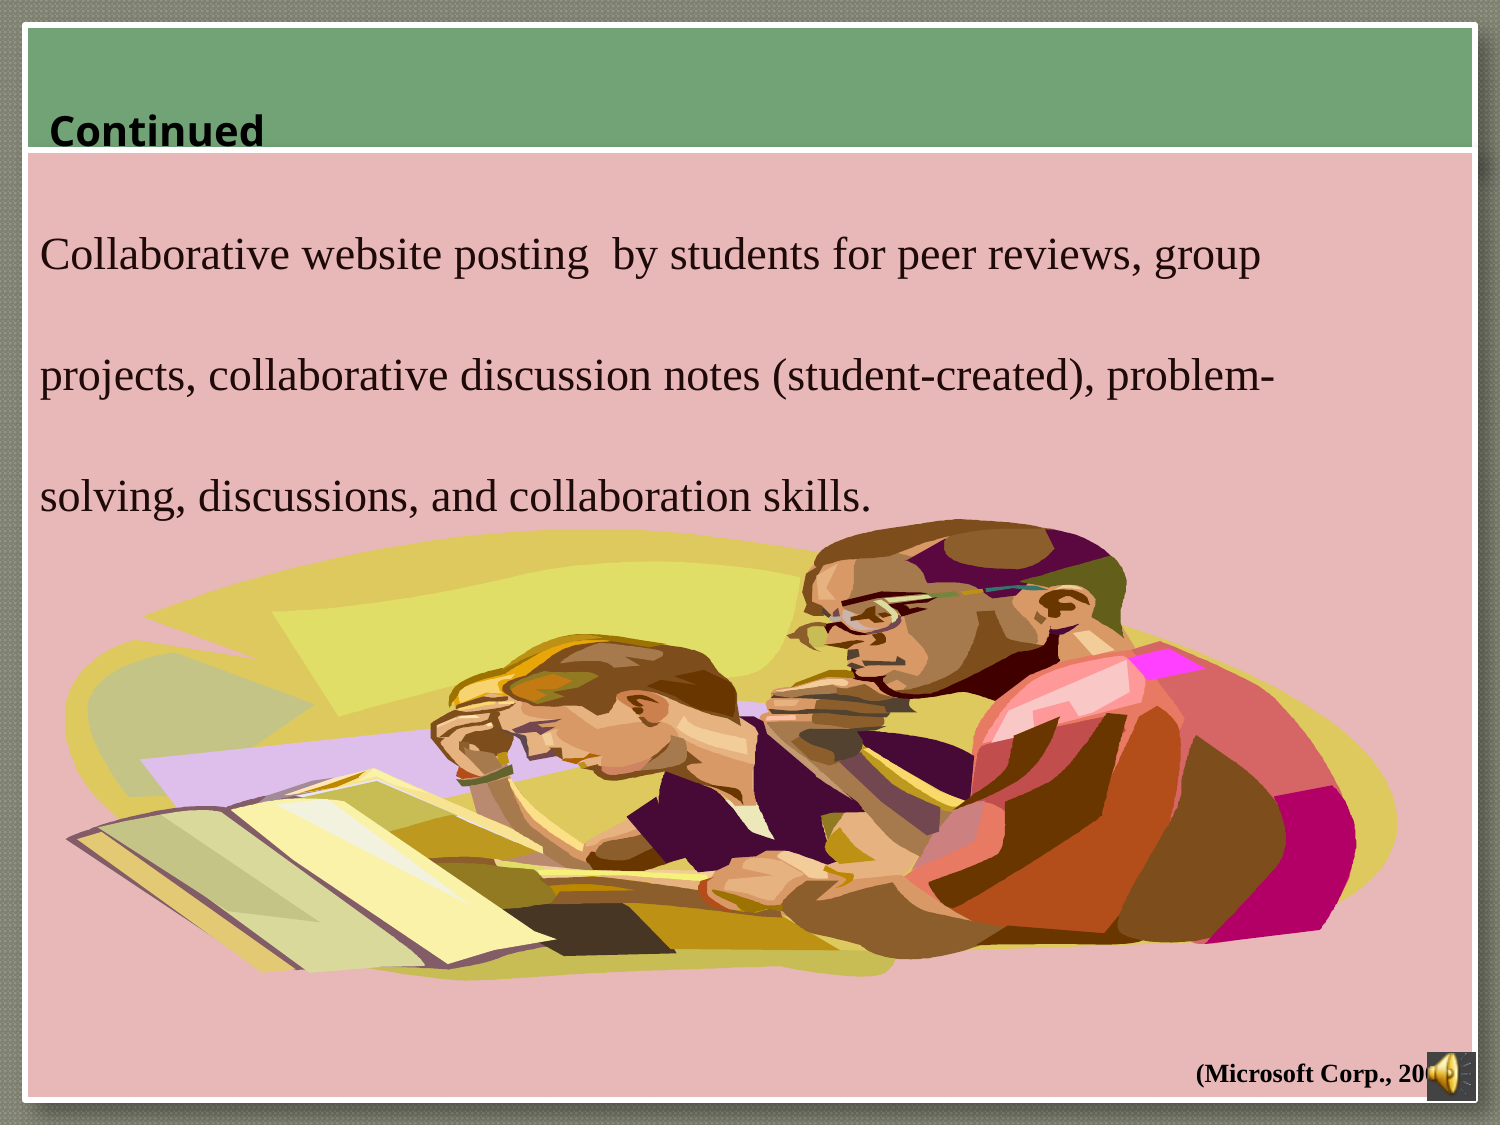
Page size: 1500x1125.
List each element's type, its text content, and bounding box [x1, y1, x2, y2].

list Collaborative website posting by students for peer reviews, group projects, collaborative discussion notes (student-created), problem- solving, discussions, and collaboration skills. (Microsoft Corp., 2007) [22, 147, 1478, 1103]
picture [49, 512, 1413, 988]
picture [1426, 1051, 1477, 1102]
title Continued [22, 22, 1478, 147]
